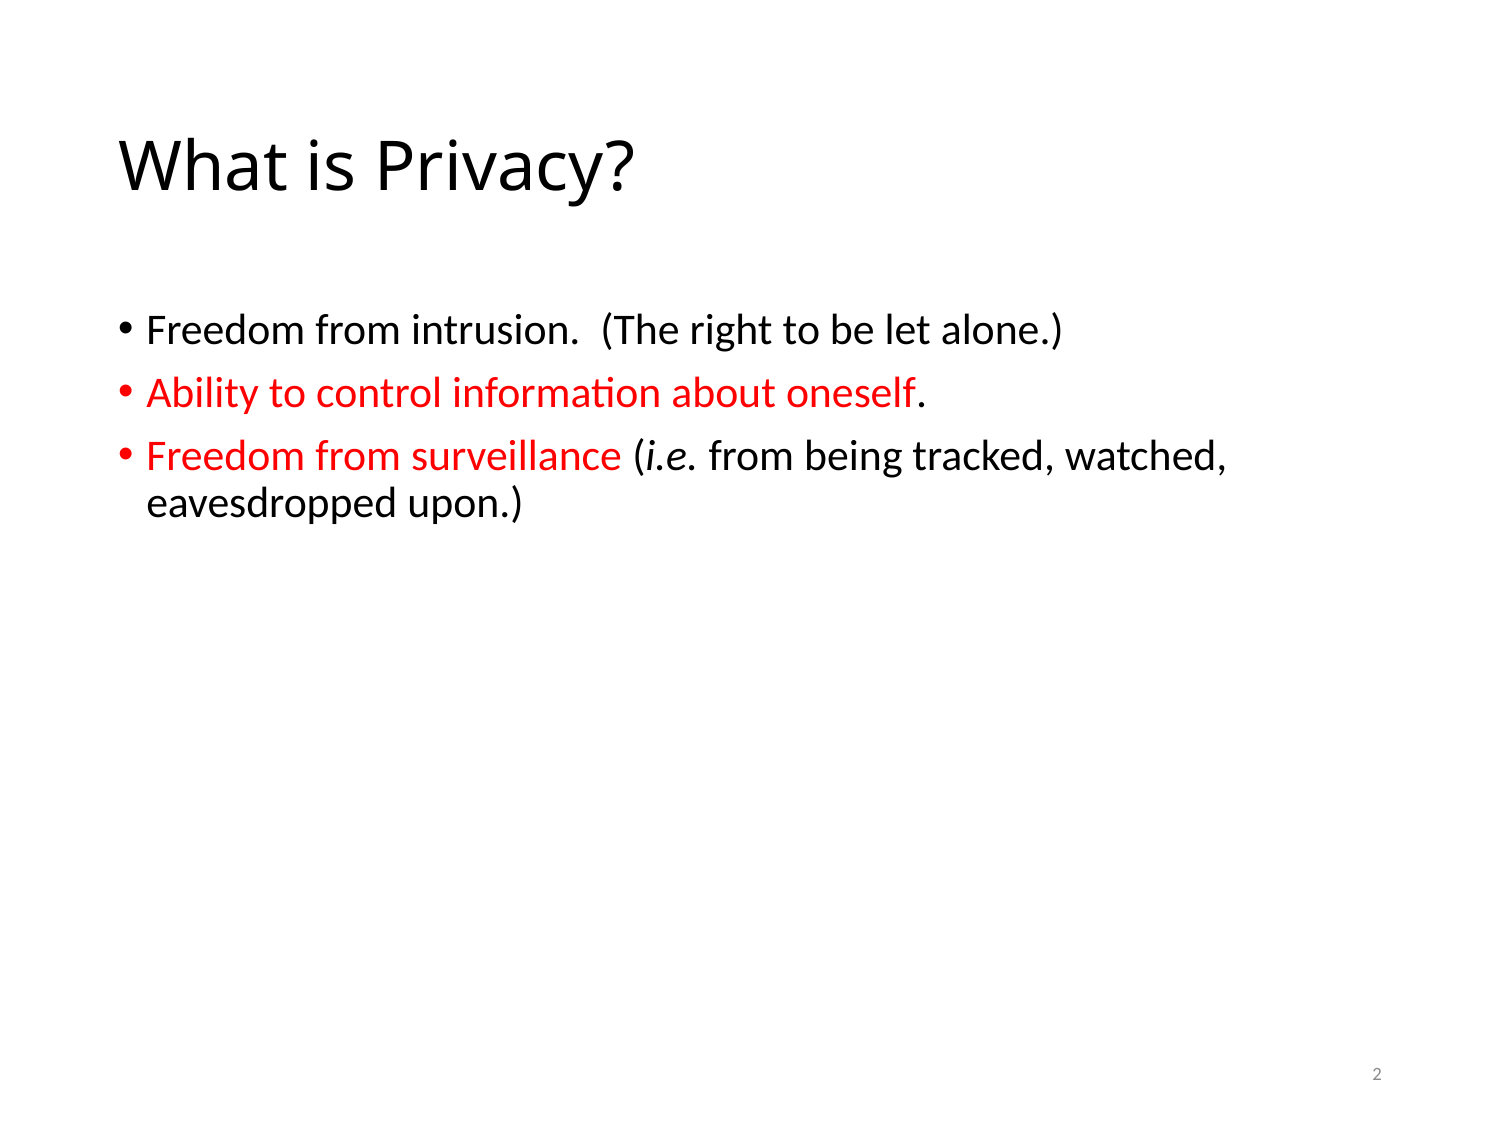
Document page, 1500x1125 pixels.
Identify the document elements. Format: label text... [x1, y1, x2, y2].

list Freedom from intrusion. (The right to be let alone.) Ability to control information about oneself. Freedom from surveillance (i.e. from being tracked, watched, eavesdropped upon.) [103, 299, 1397, 1014]
title What is Privacy? [103, 59, 1397, 278]
slide_number 2 [1059, 1042, 1397, 1103]
